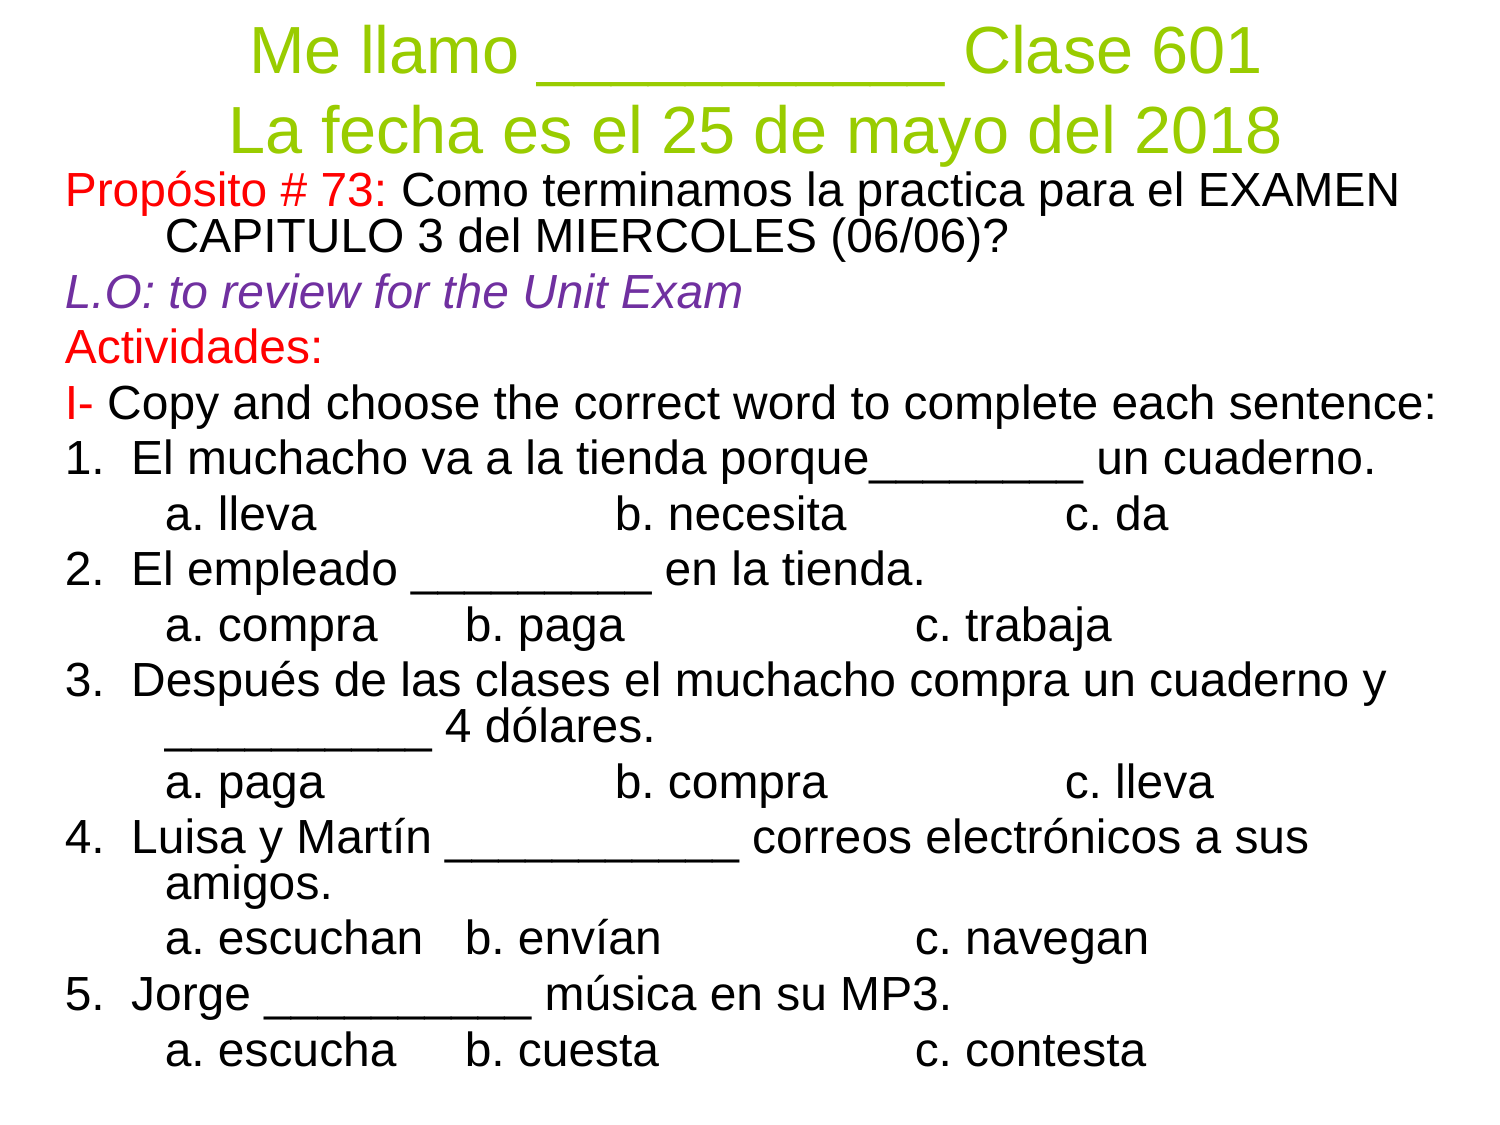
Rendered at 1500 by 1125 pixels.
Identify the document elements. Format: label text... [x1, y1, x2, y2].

text_box Me llamo ___________ Clase 601 La fecha es el 25 de mayo del 2018 [62, 0, 1450, 162]
text_box Propósito # 73: Como terminamos la practica para el EXAMEN CAPITULO 3 del MIERCOLES (06/06)? L.O: to review for the Unit Exam Actividades: I- Copy and choose the correct word to complete each sentence: 1. El muchacho va a la tienda porque________ un cuaderno. a. lleva b. necesita c. da 2. El empleado _________ en la tienda. a. compra b. paga c. trabaja 3. Después de las clases el muchacho compra un cuaderno y __________ 4 dólares. a. paga b. compra c. lleva 4. Luisa y Martín ___________ correos electrónicos a sus amigos. a. escuchan b. envían c. navegan 5. Jorge __________ música en su MP3. a. escucha b. cuesta c. contesta [49, 162, 1463, 1025]
